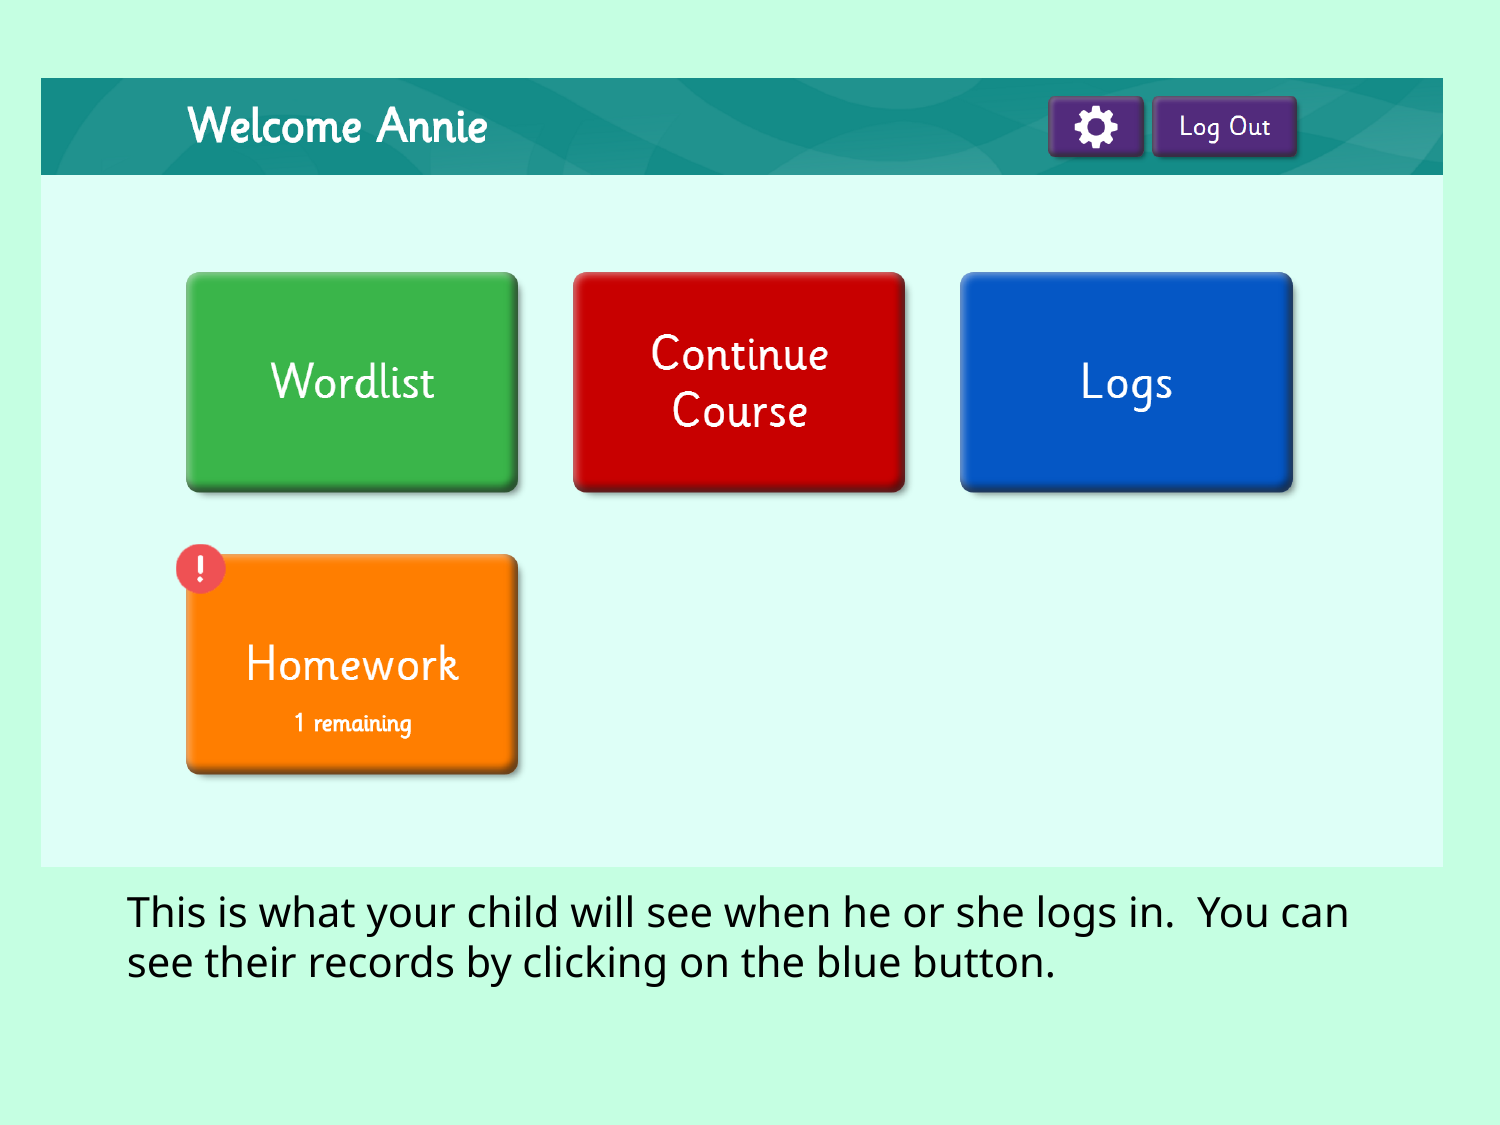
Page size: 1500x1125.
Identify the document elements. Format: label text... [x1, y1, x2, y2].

list This is what your child will see when he or she logs in. You can see their records by clicking on the blue button. [112, 878, 1377, 1029]
picture [41, 77, 1443, 867]
